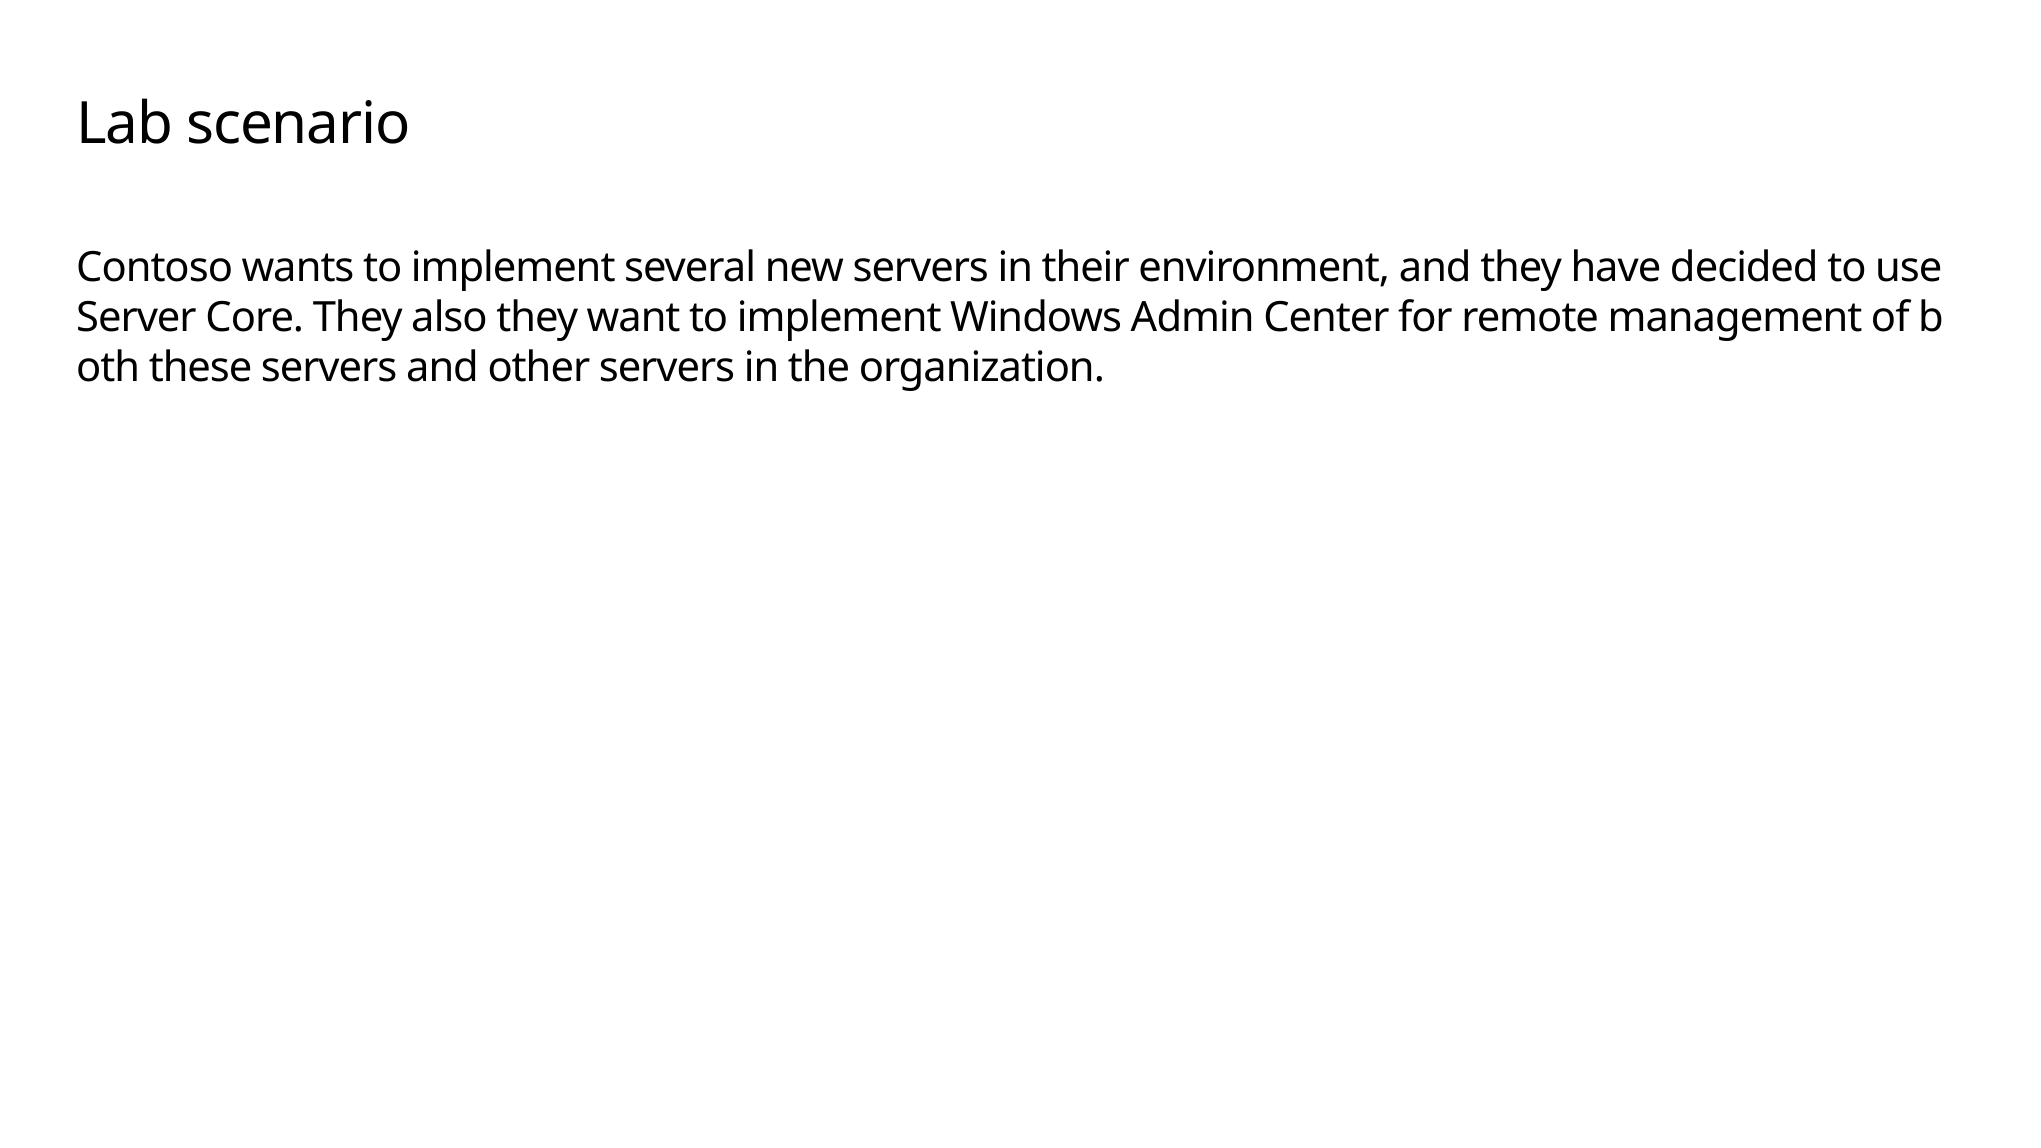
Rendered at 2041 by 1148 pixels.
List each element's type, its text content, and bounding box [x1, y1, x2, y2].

list Contoso wants to implement several new servers in their environment, and they have decided to use Server Core. They also they want to implement Windows Admin Center for remote management of both these servers and other servers in the organization. [76, 240, 1970, 1074]
title Lab scenario [76, 93, 1968, 161]
